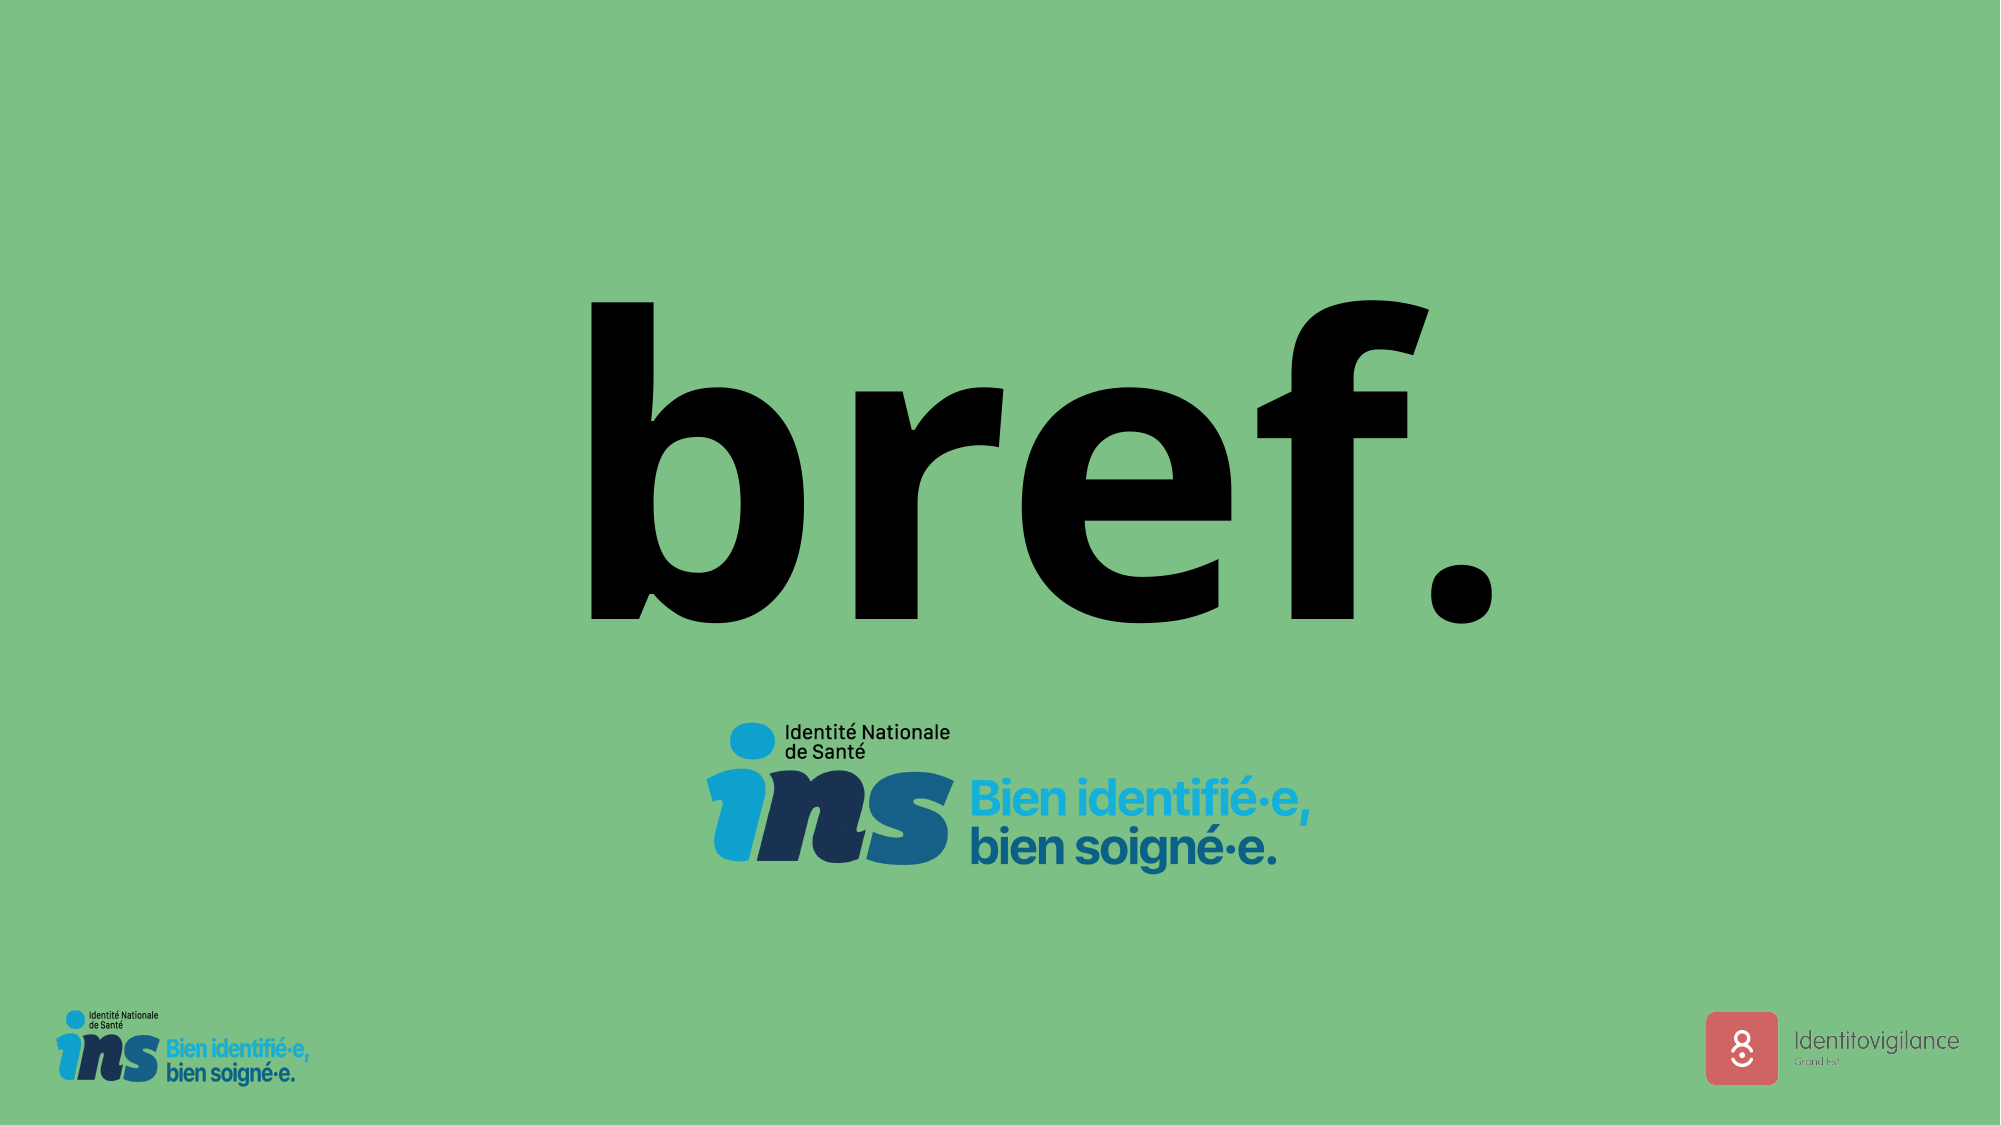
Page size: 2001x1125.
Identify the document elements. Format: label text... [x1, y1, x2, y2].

text_box [670, 711, 1346, 911]
text_box bref. [467, 529, 1604, 711]
picture [41, 992, 324, 1105]
picture [1706, 1012, 1959, 1085]
